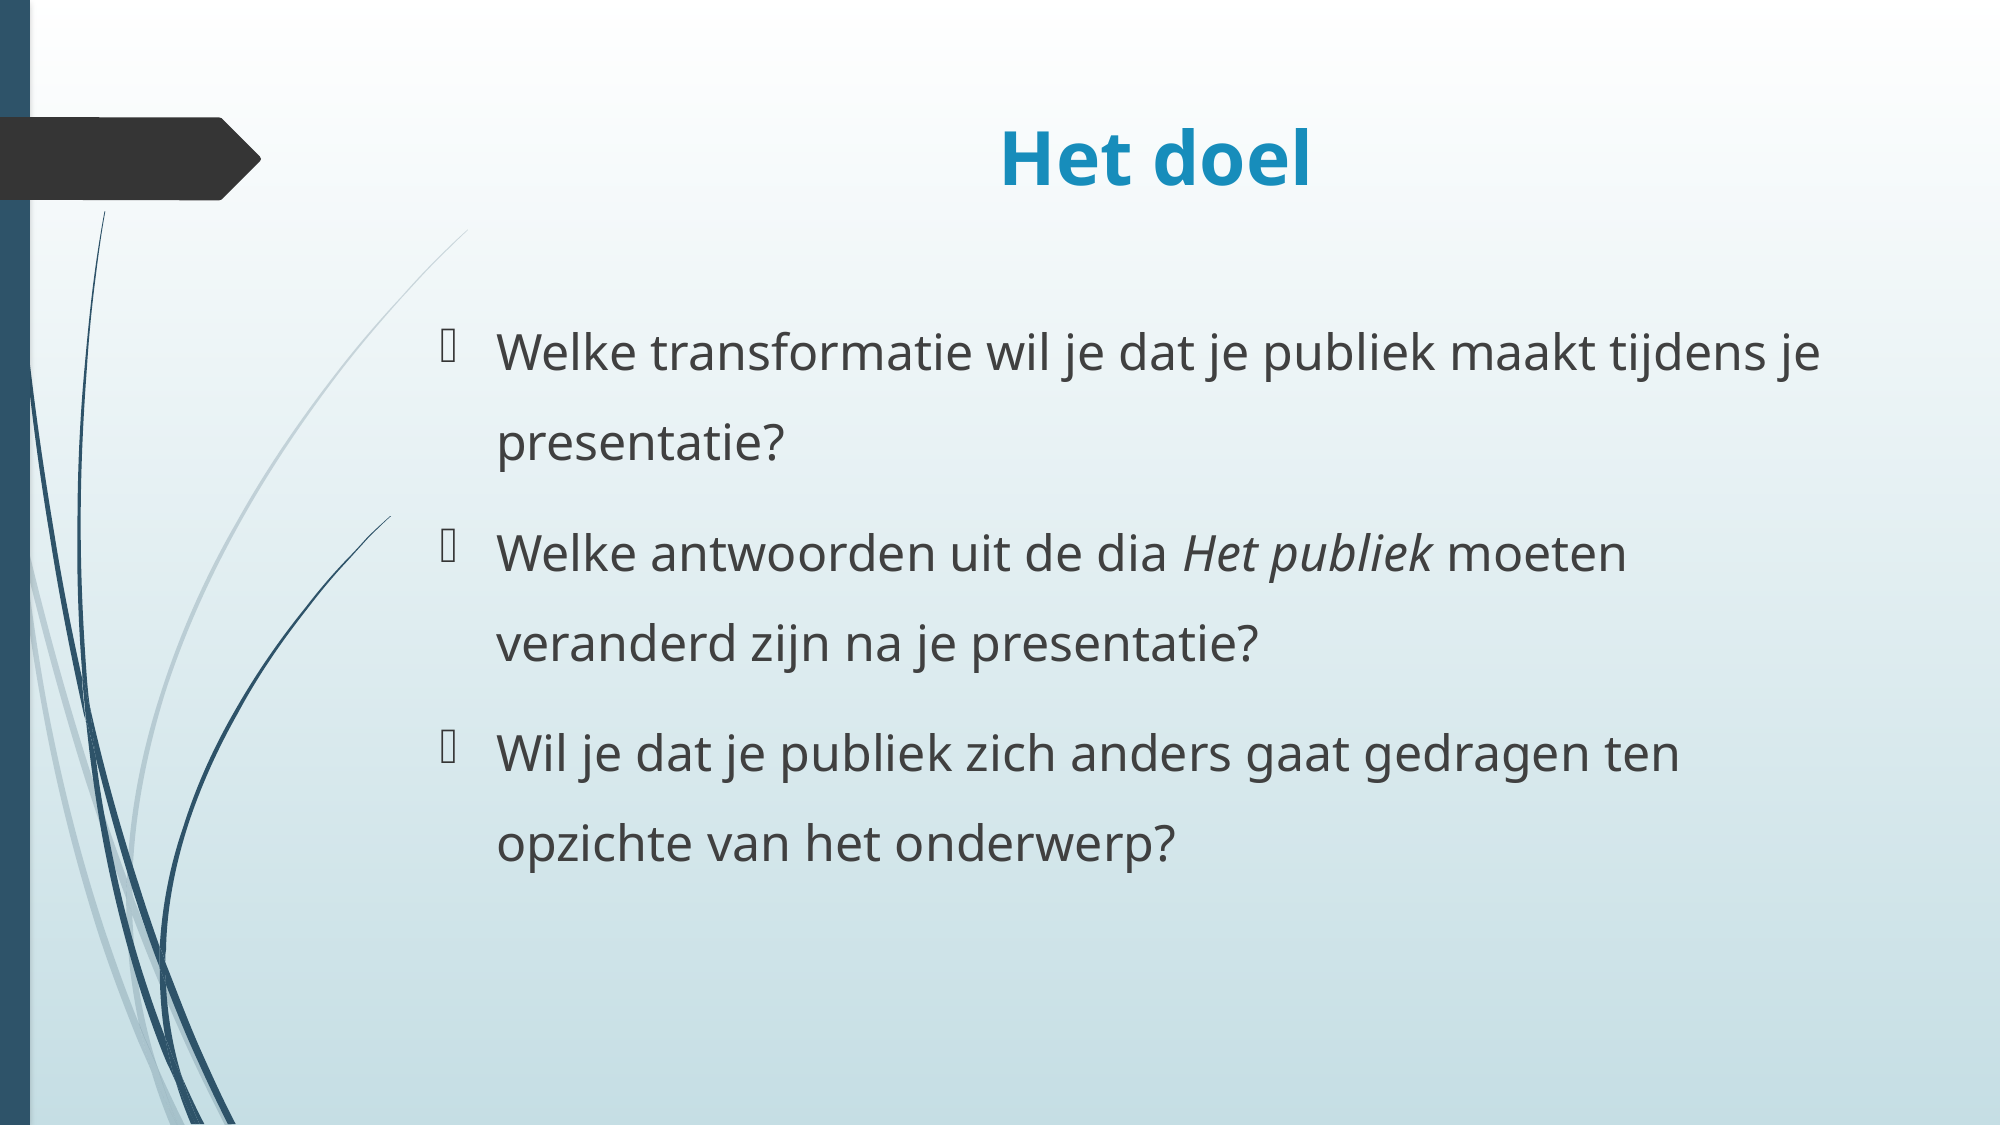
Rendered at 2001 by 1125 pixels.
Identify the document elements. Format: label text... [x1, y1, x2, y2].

list Welke transformatie wil je dat je publiek maakt tijdens je presentatie? Welke antwoorden uit de dia Het publiek moeten veranderd zijn na je presentatie? Wil je dat je publiek zich anders gaat gedragen ten opzichte van het onderwerp? [424, 282, 1888, 970]
title Het doel [424, 102, 1888, 282]
